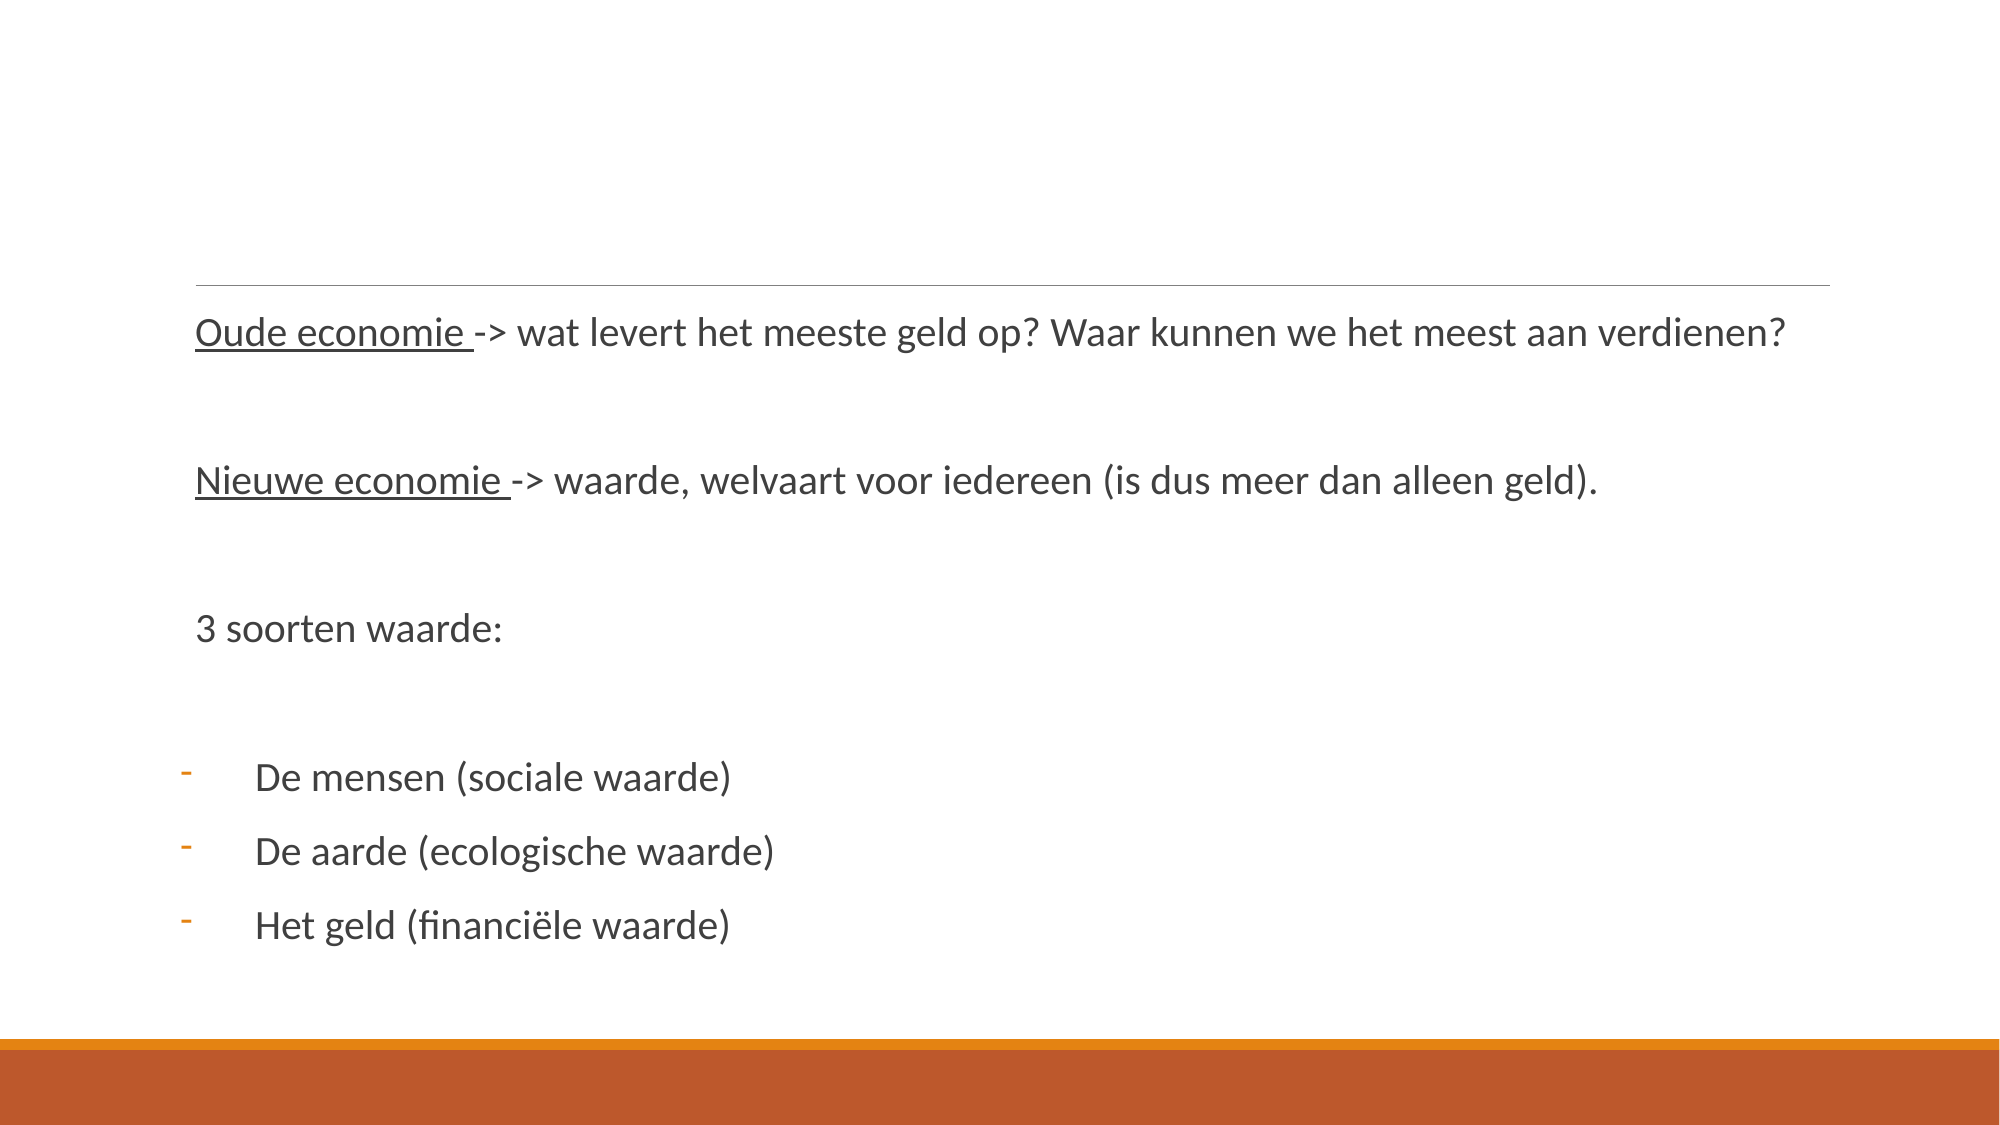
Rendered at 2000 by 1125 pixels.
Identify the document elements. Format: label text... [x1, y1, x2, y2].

list Oude economie -> wat levert het meeste geld op? Waar kunnen we het meest aan verdienen? Nieuwe economie -> waarde, welvaart voor iedereen (is dus meer dan alleen geld). 3 soorten waarde: De mensen (sociale waarde) De aarde (ecologische waarde) Het geld (financiële waarde) [179, 302, 1830, 963]
